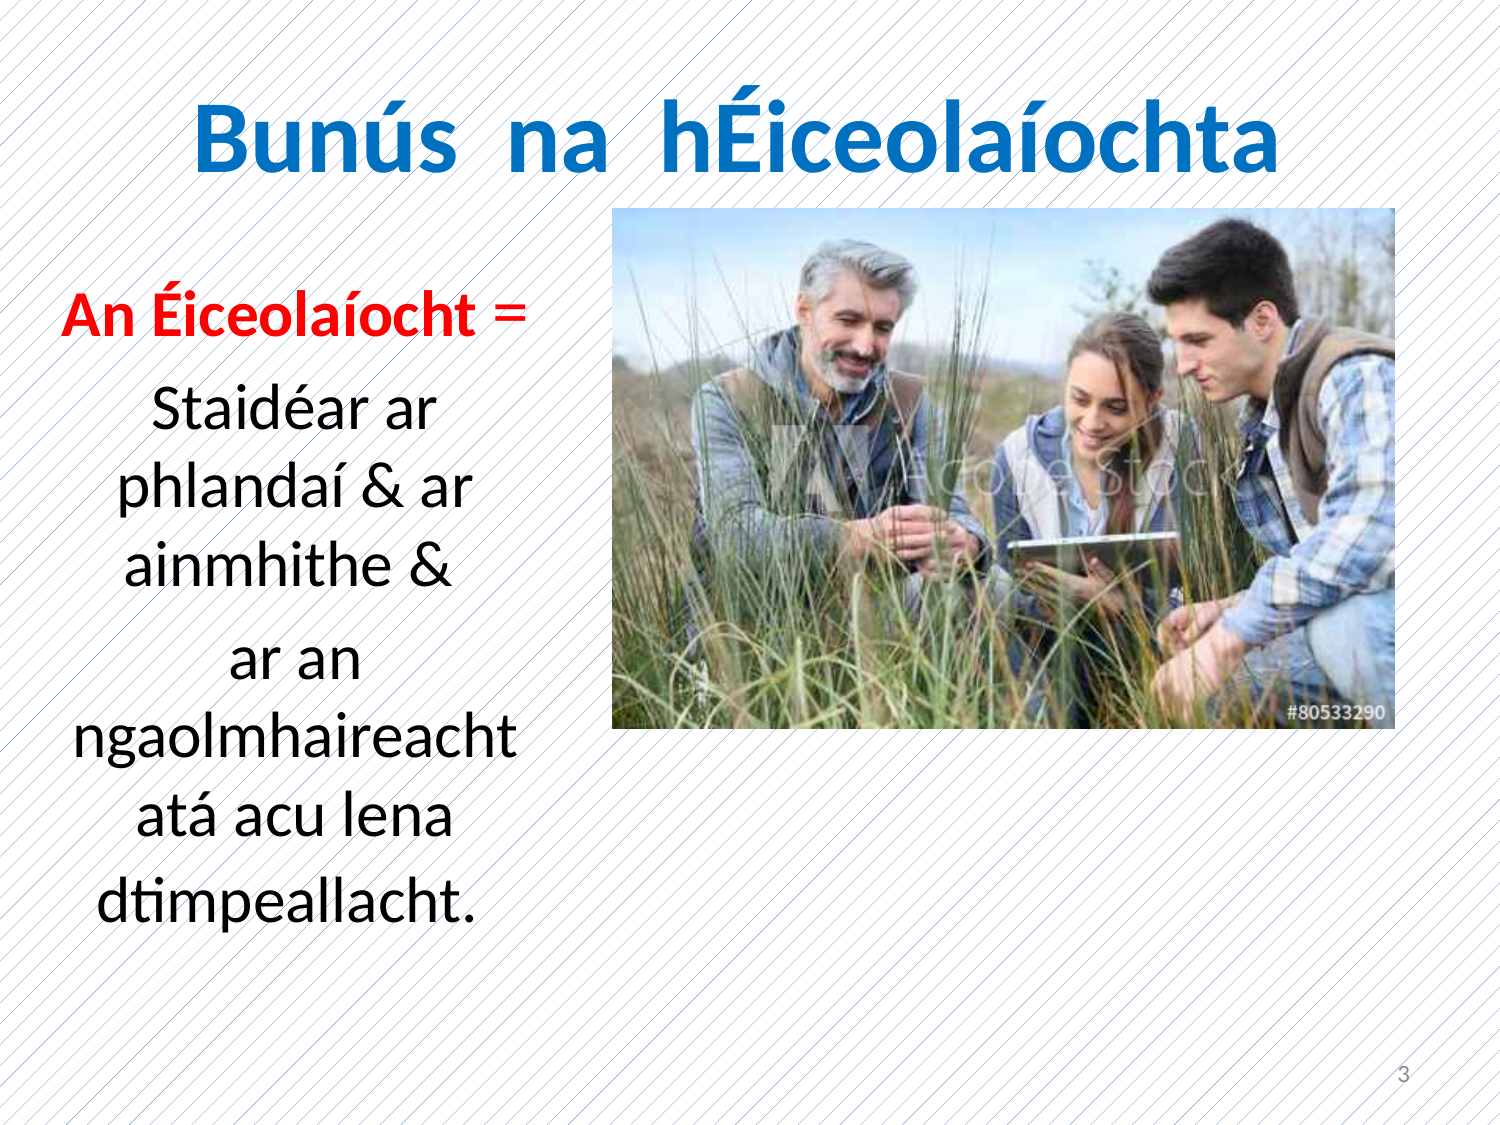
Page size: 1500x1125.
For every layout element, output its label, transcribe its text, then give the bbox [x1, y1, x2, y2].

title Bunús na hÉiceolaíochta [100, 61, 1376, 303]
slide_number 3 [1074, 1042, 1425, 1103]
picture [612, 207, 1395, 729]
subtitle An Éiceolaíocht = Staidéar ar phlandaí & ar ainmhithe & ar an ngaolmhaireacht atá acu lena dtimpeallacht. [41, 255, 550, 953]
